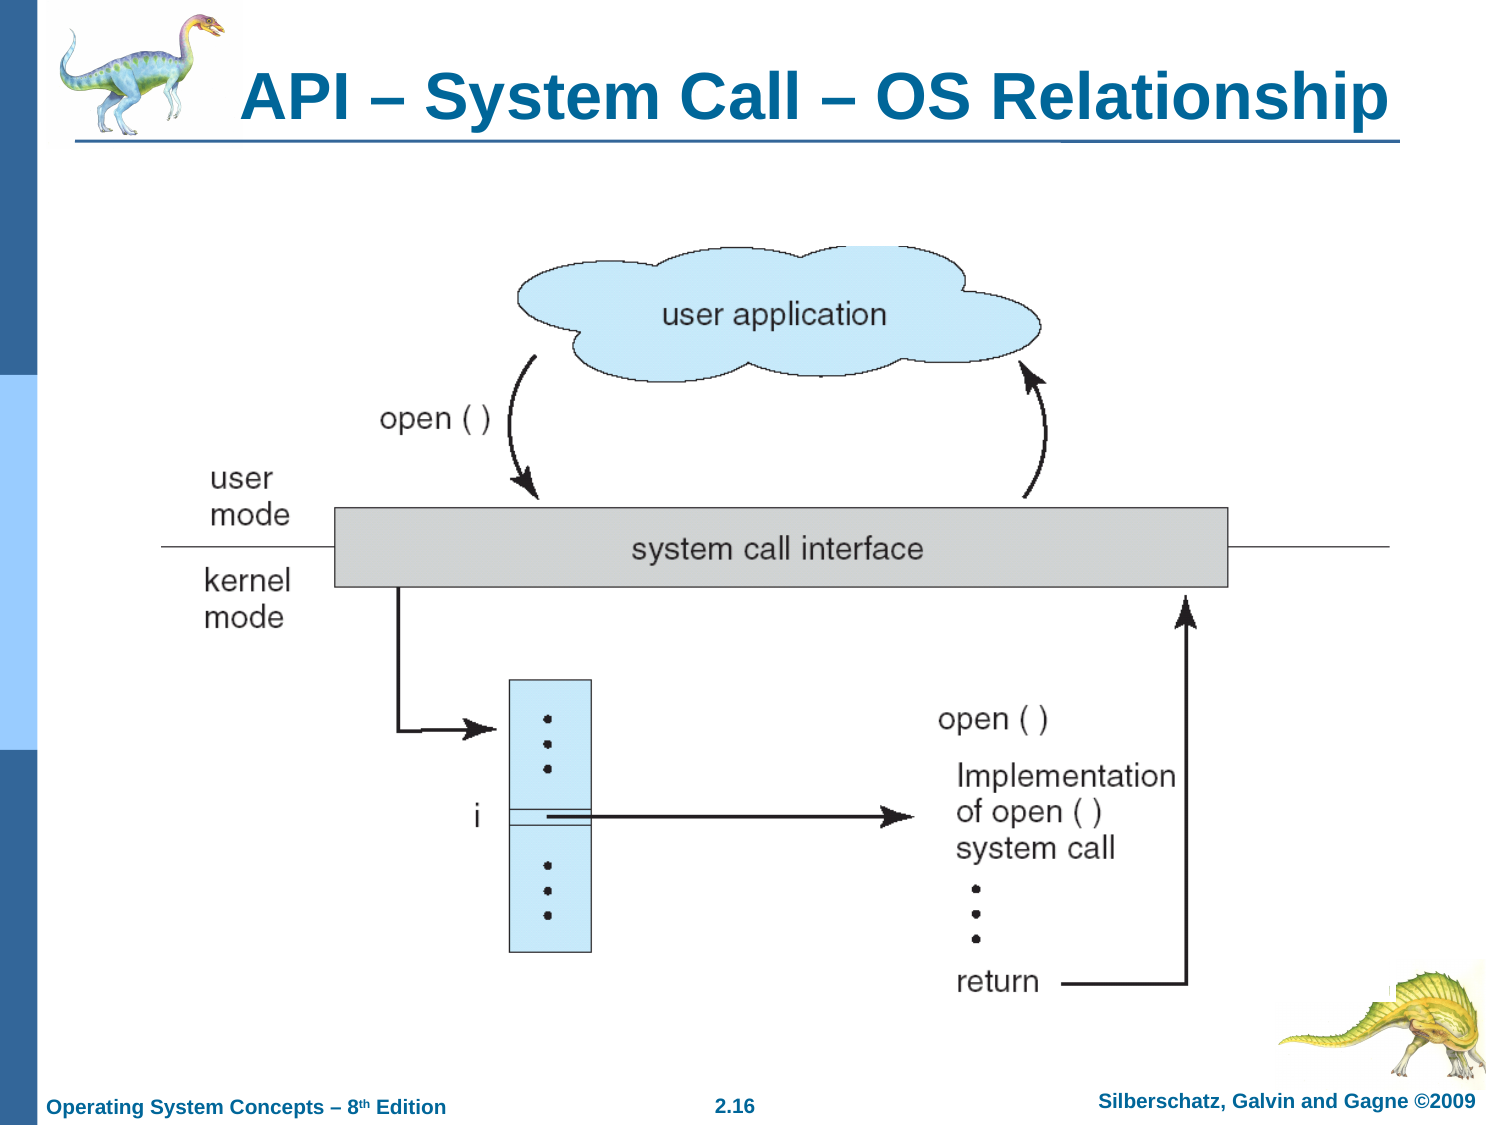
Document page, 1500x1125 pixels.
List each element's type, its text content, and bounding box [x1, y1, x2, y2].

title API – System Call – OS Relationship [140, 45, 1491, 141]
picture [1275, 959, 1486, 1090]
picture [160, 245, 1390, 996]
picture [46, 0, 243, 149]
